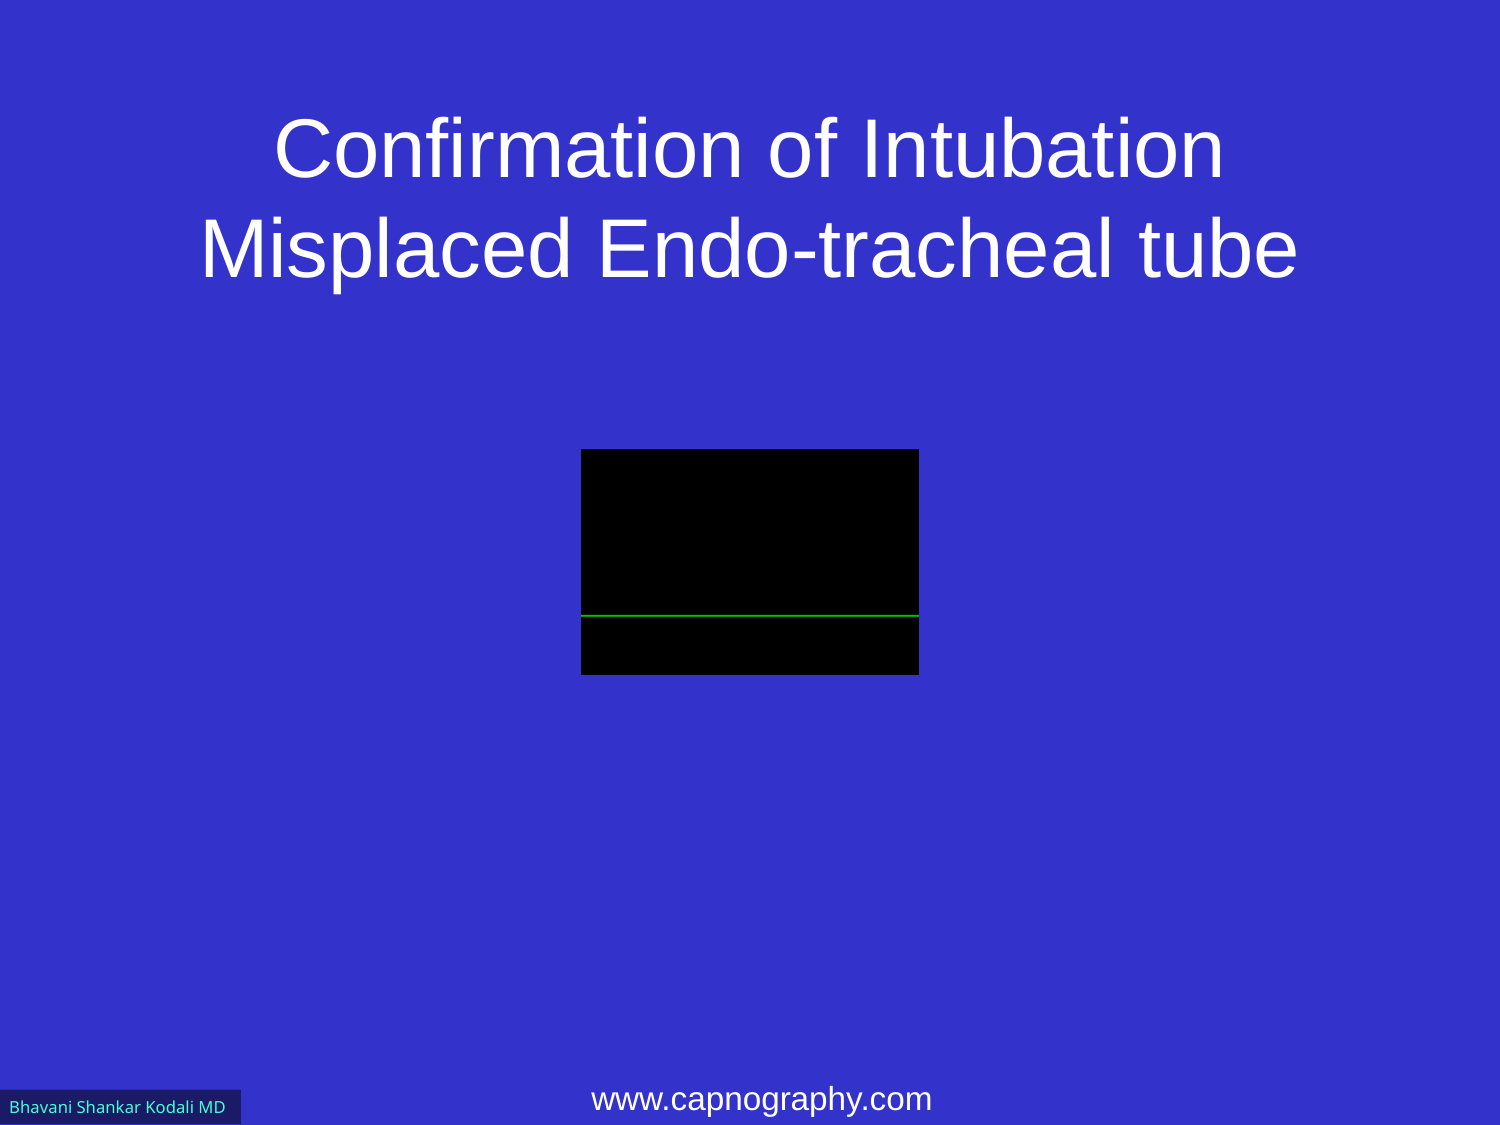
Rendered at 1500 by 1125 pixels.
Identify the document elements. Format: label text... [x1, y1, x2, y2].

picture [581, 449, 919, 676]
text_box www.capnography.com [576, 1069, 948, 1125]
title Confirmation of Intubation Misplaced Endo-tracheal tube [112, 99, 1388, 288]
text_box Bhavani Shankar Kodali MD [0, 1089, 241, 1125]
